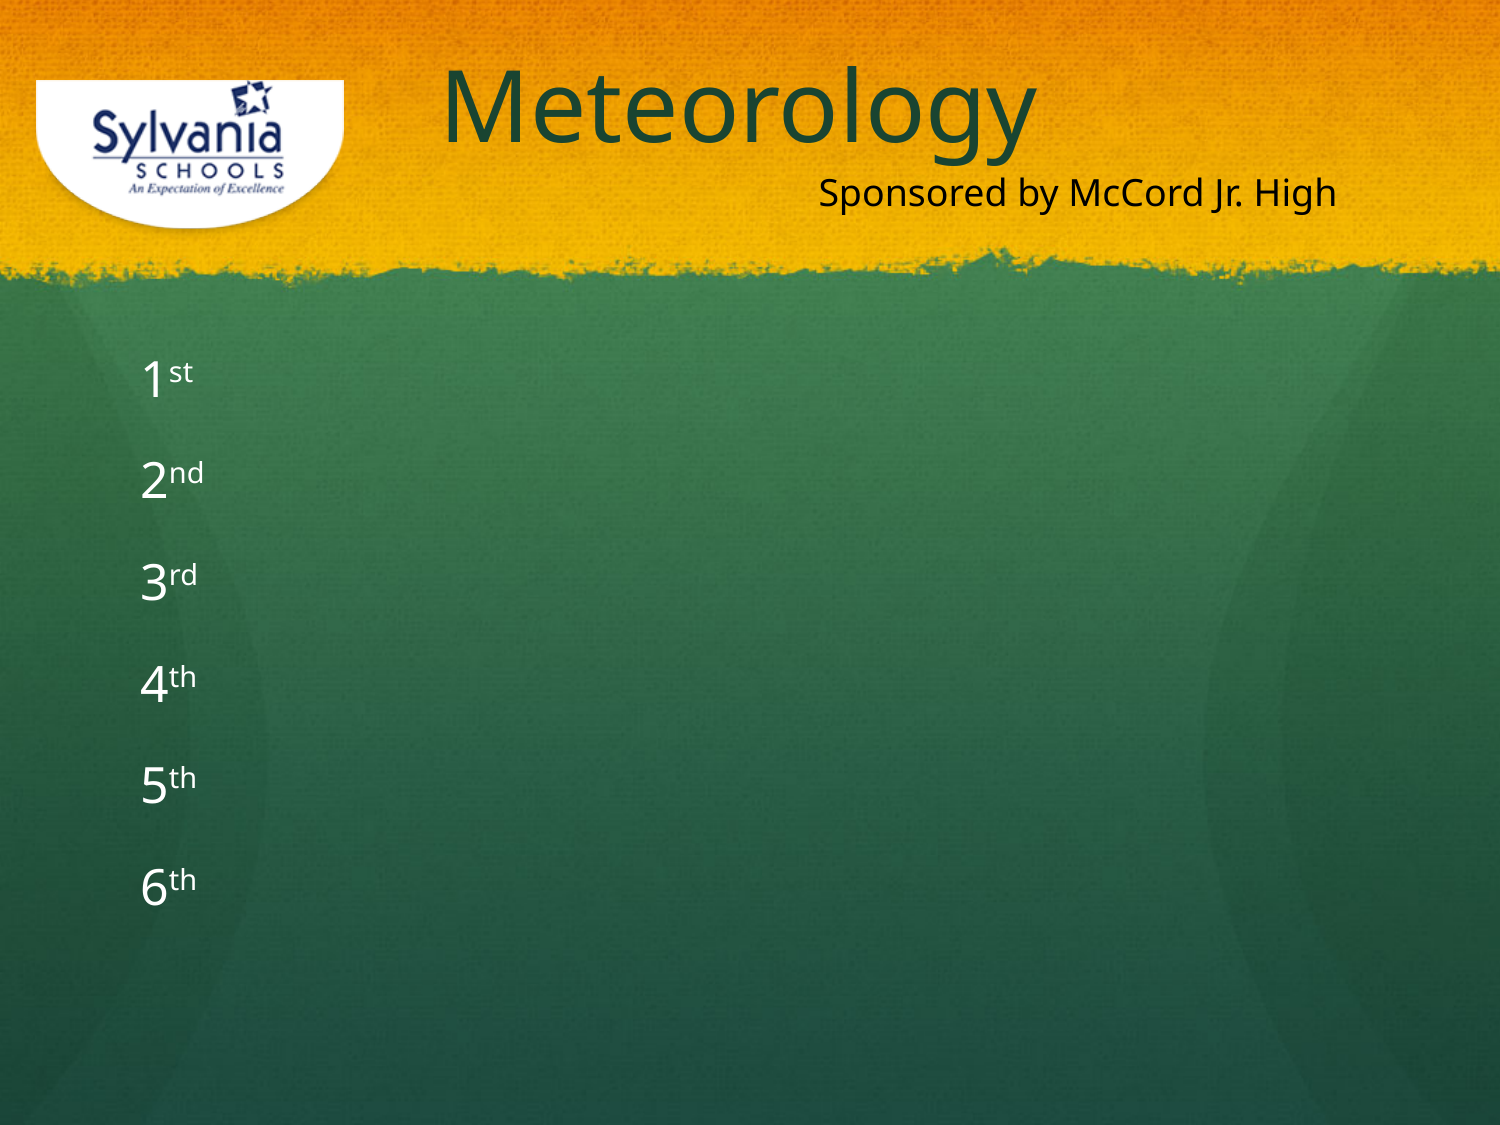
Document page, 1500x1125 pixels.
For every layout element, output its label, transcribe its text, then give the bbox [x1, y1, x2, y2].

title Meteorology [125, 13, 1353, 193]
picture [0, 0, 1500, 1125]
text_box Sponsored by McCord Jr. High [695, 161, 1353, 222]
list 1st 2nd 3rd 4th 5th 6th [125, 339, 1375, 1026]
